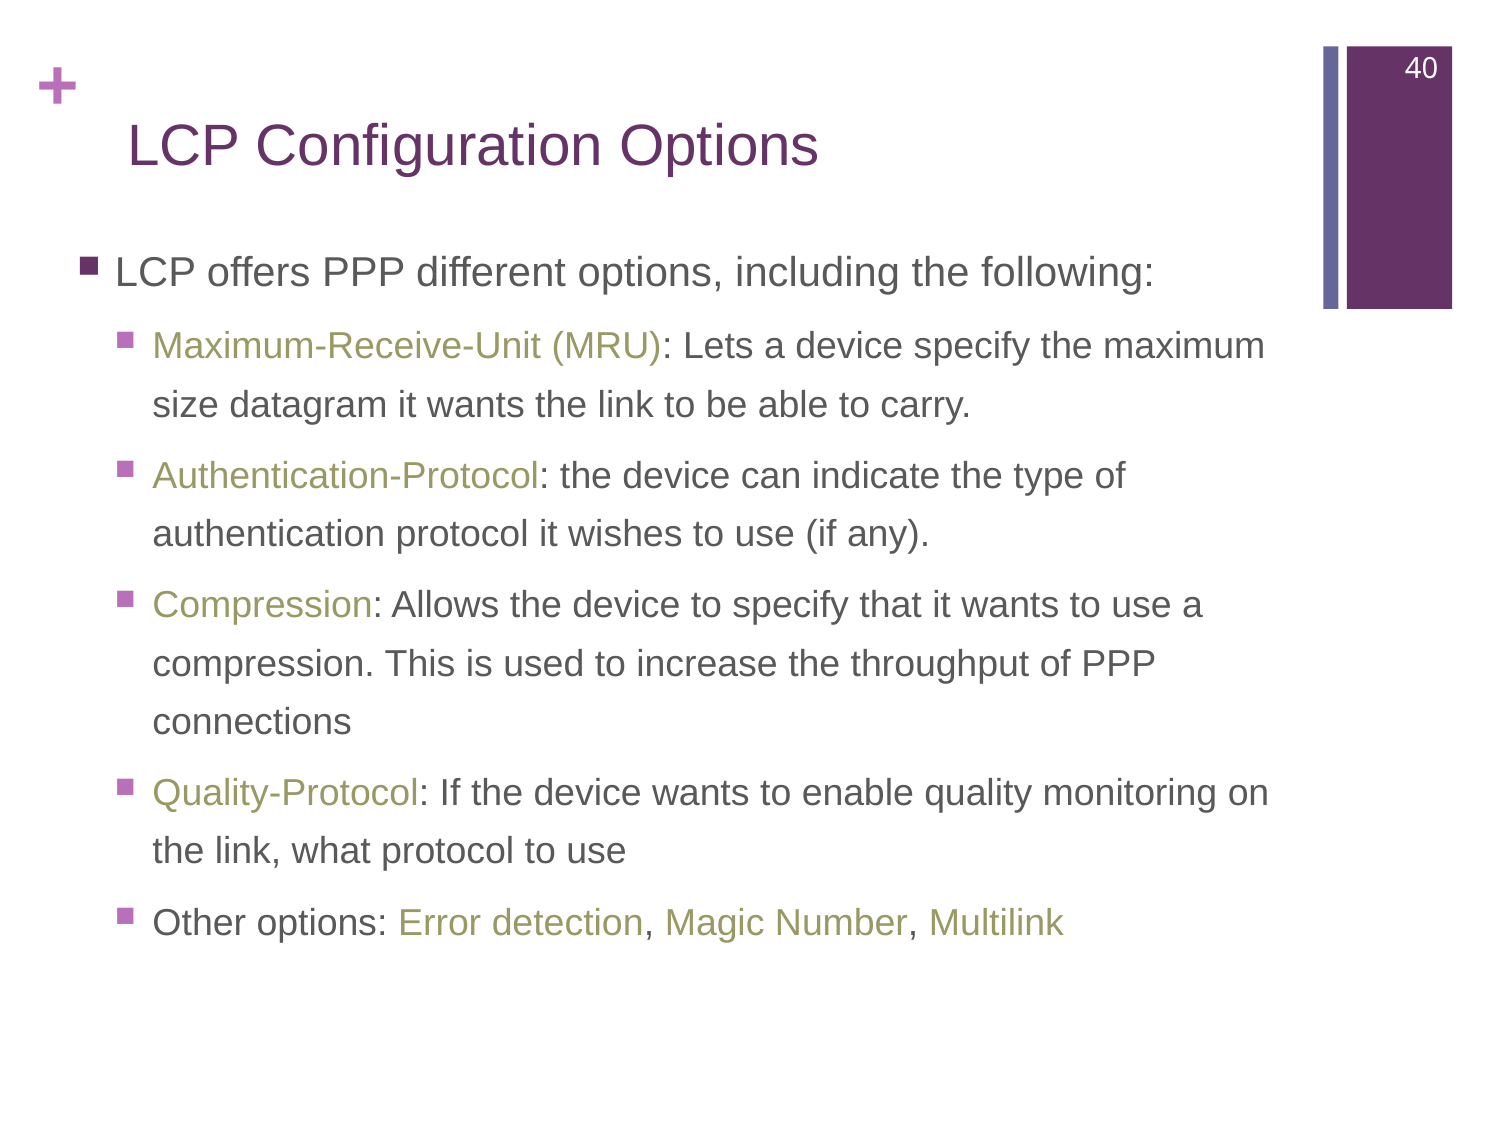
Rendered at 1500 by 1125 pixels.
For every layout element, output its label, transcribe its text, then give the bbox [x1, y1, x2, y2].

list LCP offers PPP different options, including the following: Maximum-Receive-Unit (MRU): Lets a device specify the maximum size datagram it wants the link to be able to carry. Authentication-Protocol: the device can indicate the type of authentication protocol it wishes to use (if any). Compression: Allows the device to specify that it wants to use a compression. This is used to increase the throughput of PPP connections Quality-Protocol: If the device wants to enable quality monitoring on the link, what protocol to use Other options: Error detection, Magic Number, Multilink [62, 222, 1302, 1054]
title LCP Configuration Options [112, 99, 1500, 200]
slide_number 40 [1362, 39, 1454, 100]
